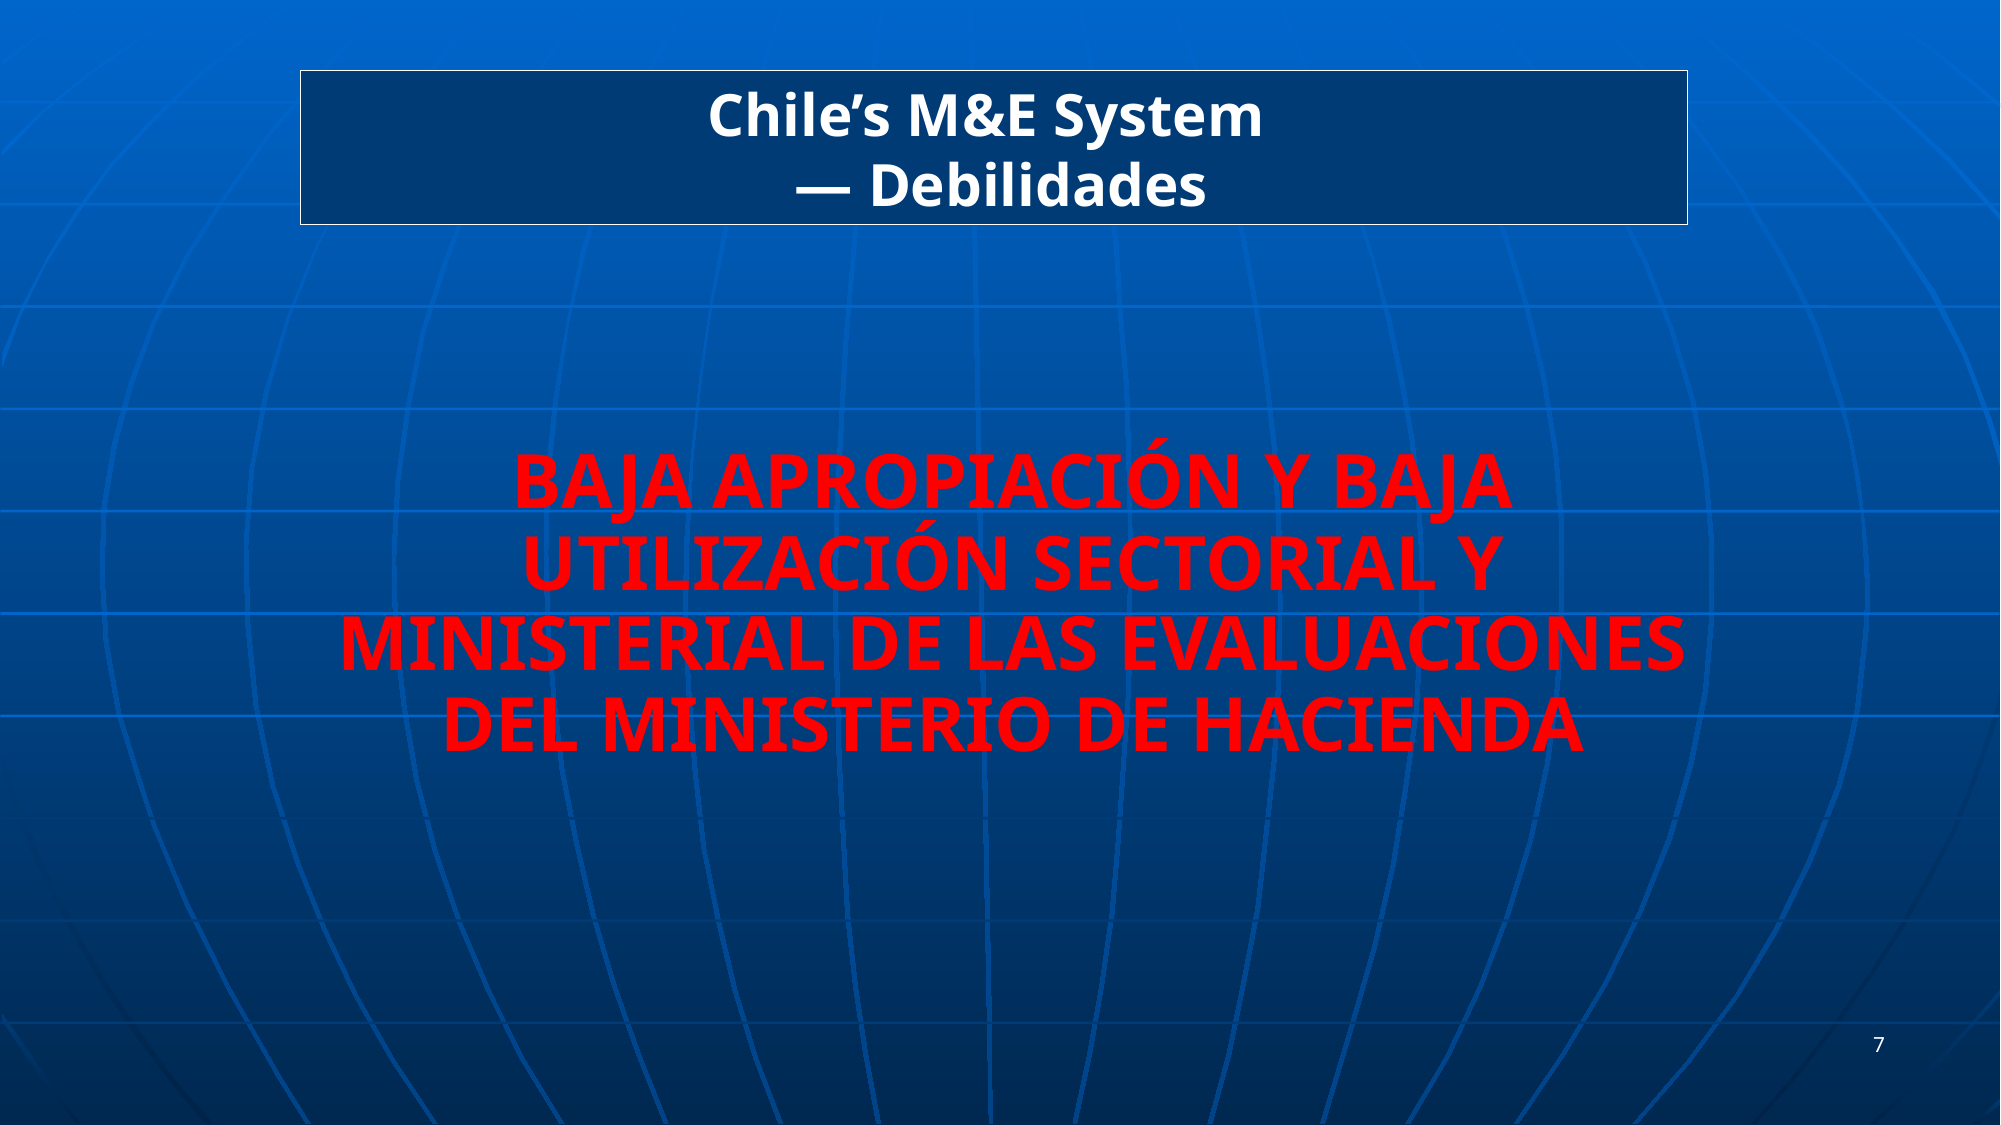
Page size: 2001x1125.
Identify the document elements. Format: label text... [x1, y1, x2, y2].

list BAJA APROPIACIÓN Y BAJA UTILIZACIÓN SECTORIAL Y MINISTERIAL DE LAS EVALUACIONES DEL MINISTERIO DE HACIENDA [312, 337, 1713, 988]
title Chile’s M&E System ― Debilidades [300, 70, 1688, 225]
slide_number 7 [1433, 1024, 1900, 1100]
